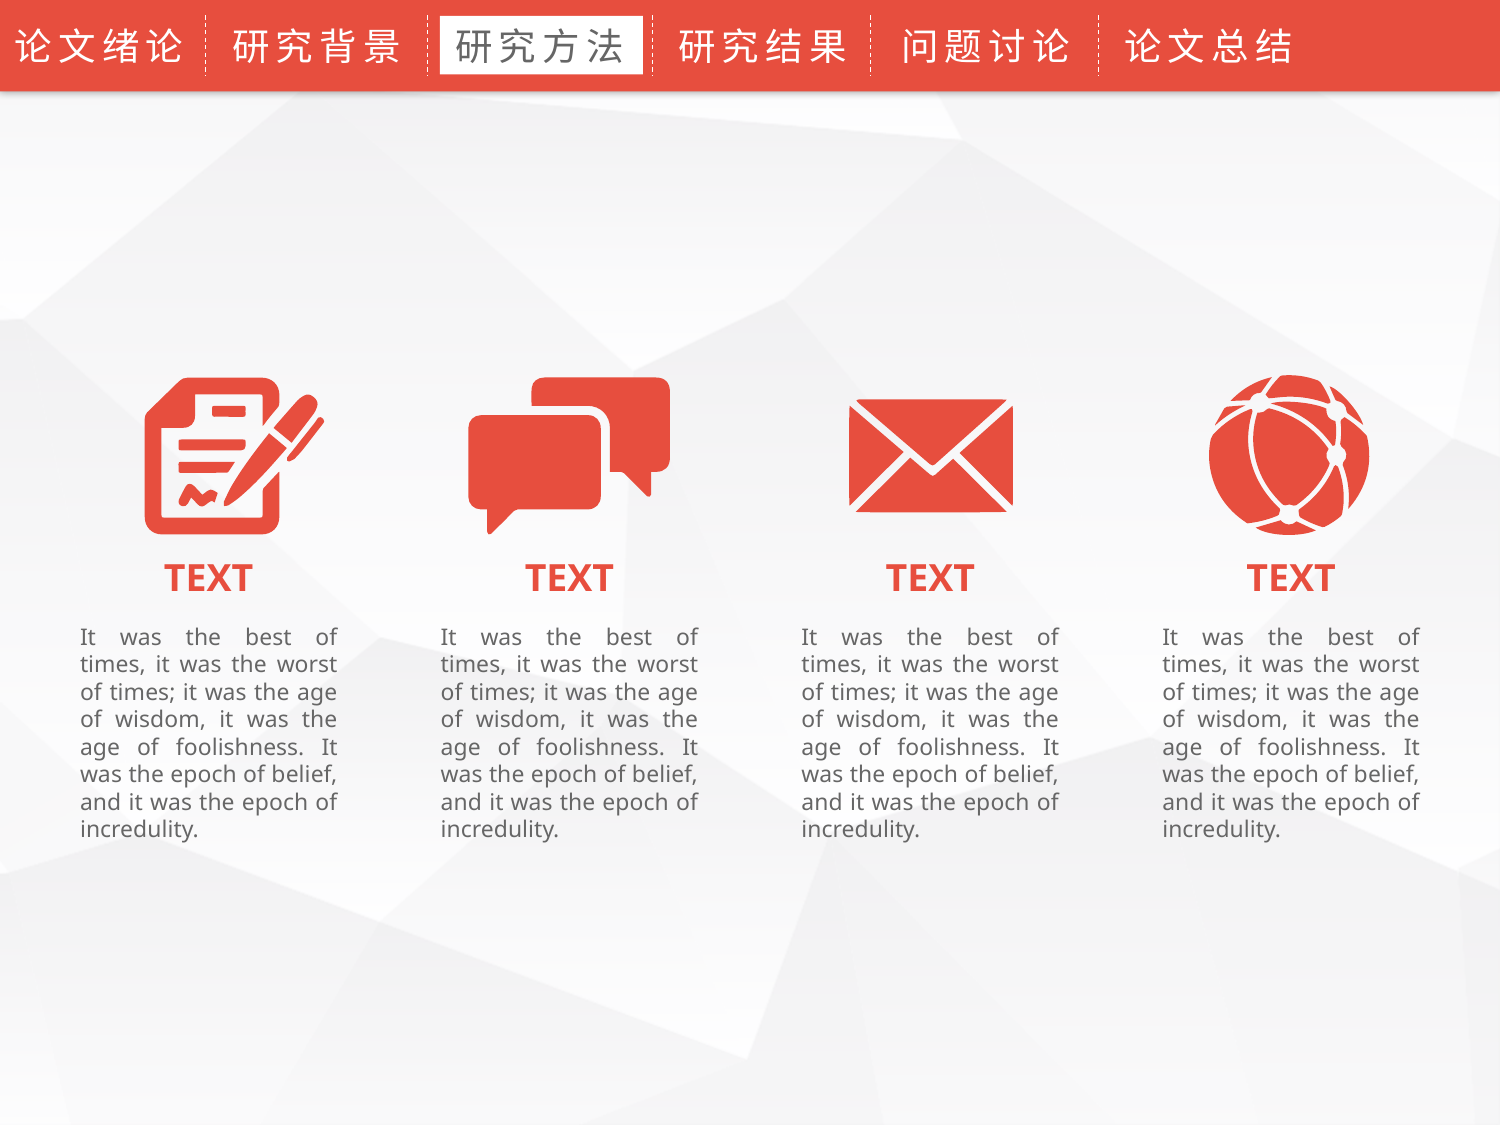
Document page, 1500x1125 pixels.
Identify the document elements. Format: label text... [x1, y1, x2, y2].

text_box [848, 399, 1013, 513]
text_box TEXT [138, 546, 279, 607]
text_box 研究结果 [663, 15, 870, 76]
text_box 研究结果 [871, 15, 876, 76]
text_box 论文总结 [1109, 15, 1322, 76]
text_box [0, 0, 1500, 92]
text_box TEXT [499, 546, 640, 607]
text_box 研究背景 [213, 15, 420, 76]
text_box 研究方法 [440, 15, 652, 76]
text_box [144, 377, 325, 535]
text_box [1208, 374, 1373, 538]
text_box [468, 377, 670, 535]
text_box It was the best of times, it was the worst of times; it was the age of wisdom, it was the age of foolishness. It was the epoch of belief, and it was the epoch of incredulity. [65, 615, 353, 850]
text_box It was the best of times, it was the worst of times; it was the age of wisdom, it was the age of foolishness. It was the epoch of belief, and it was the epoch of incredulity. [425, 615, 714, 850]
text_box It was the best of times, it was the worst of times; it was the age of wisdom, it was the age of foolishness. It was the epoch of belief, and it was the epoch of incredulity. [786, 615, 1074, 850]
text_box It was the best of times, it was the worst of times; it was the age of wisdom, it was the age of foolishness. It was the epoch of belief, and it was the epoch of incredulity. [1147, 615, 1435, 850]
text_box TEXT [860, 546, 1001, 607]
picture [0, 92, 1500, 1125]
text_box 论文绪论 [0, 15, 211, 76]
text_box 问题讨论 [886, 15, 1098, 76]
text_box TEXT [1221, 546, 1362, 607]
